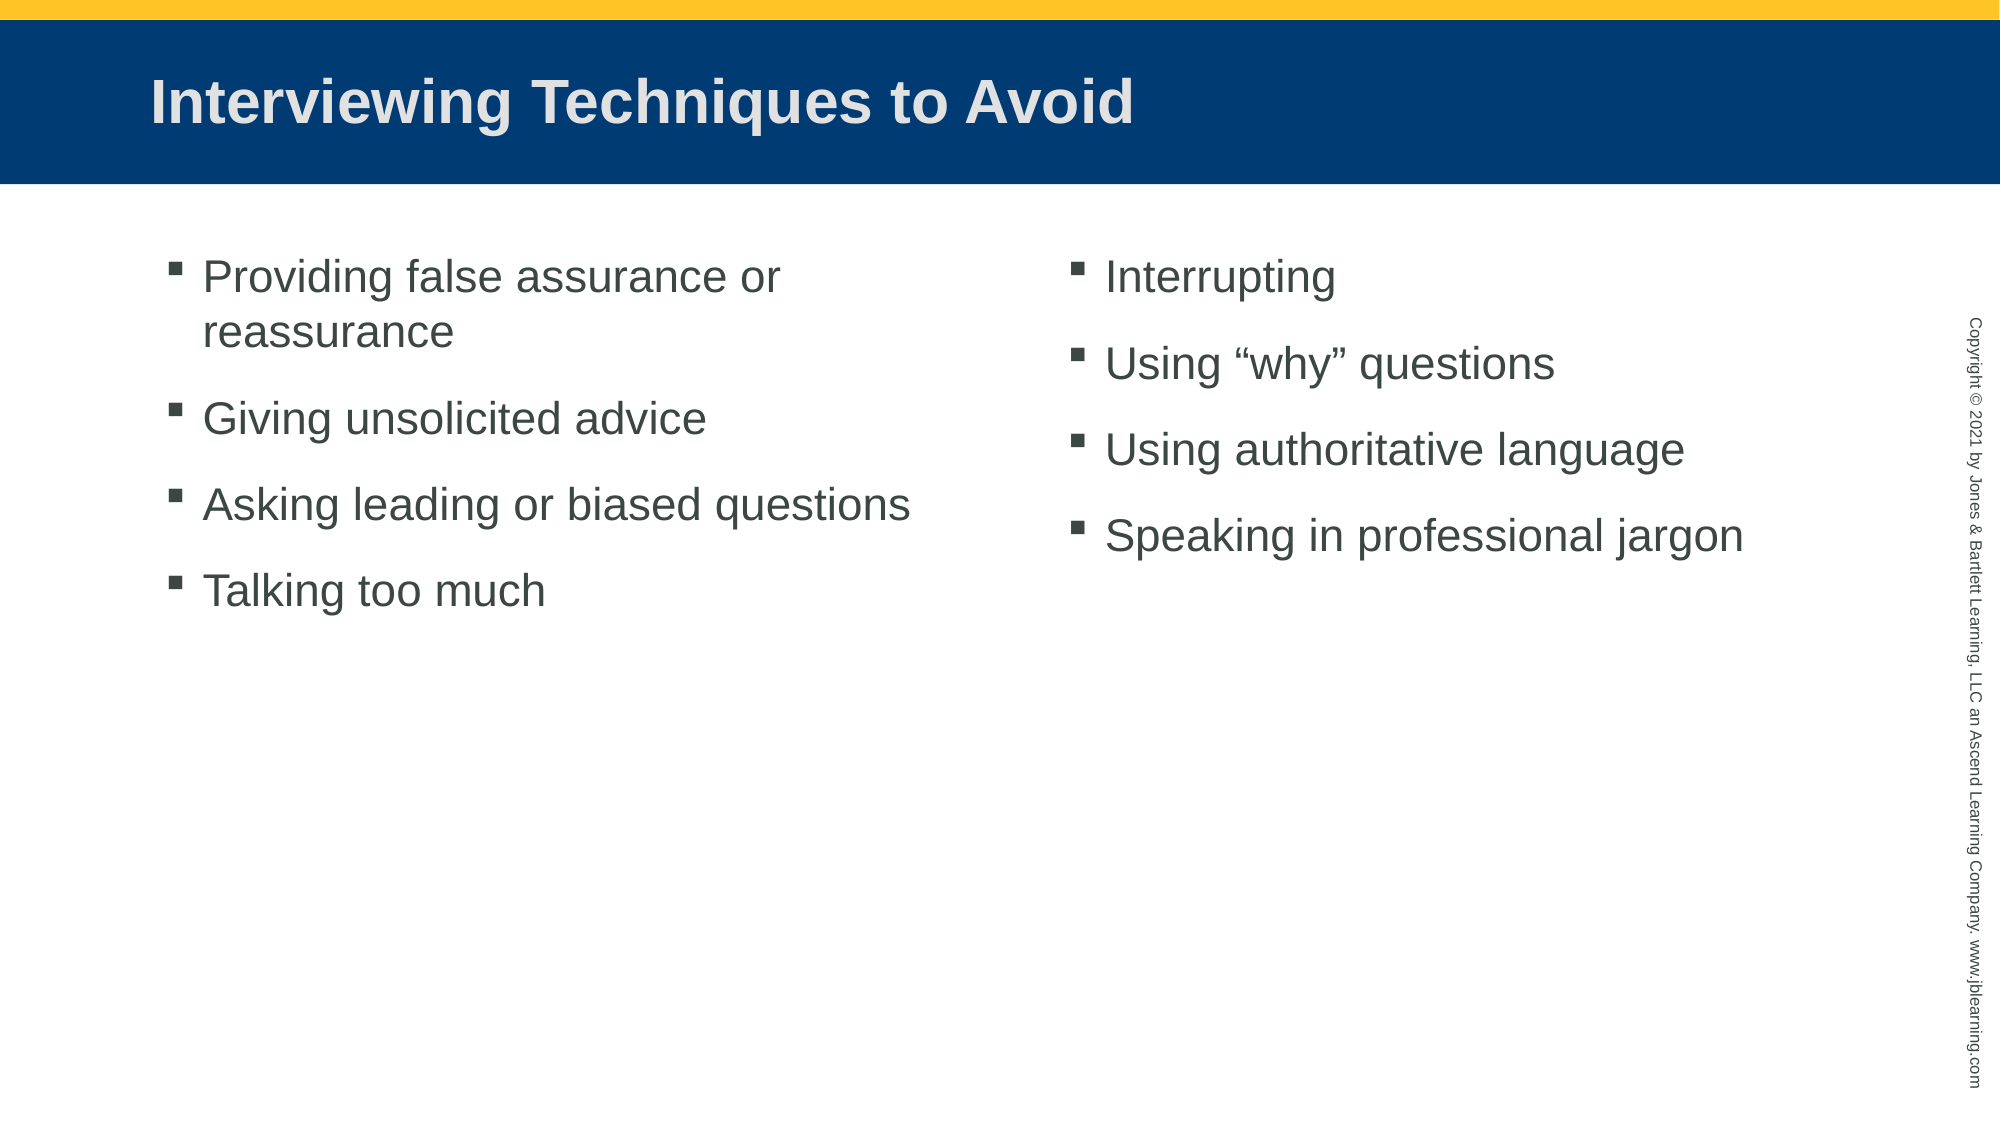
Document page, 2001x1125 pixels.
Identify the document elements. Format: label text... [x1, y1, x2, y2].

list Interrupting Using “why” questions Using authoritative language Speaking in professional jargon [1052, 239, 1850, 1016]
title Interviewing Techniques to Avoid [0, 19, 2000, 185]
list Providing false assurance or reassurance Giving unsolicited advice Asking leading or biased questions Talking too much [150, 239, 947, 1016]
